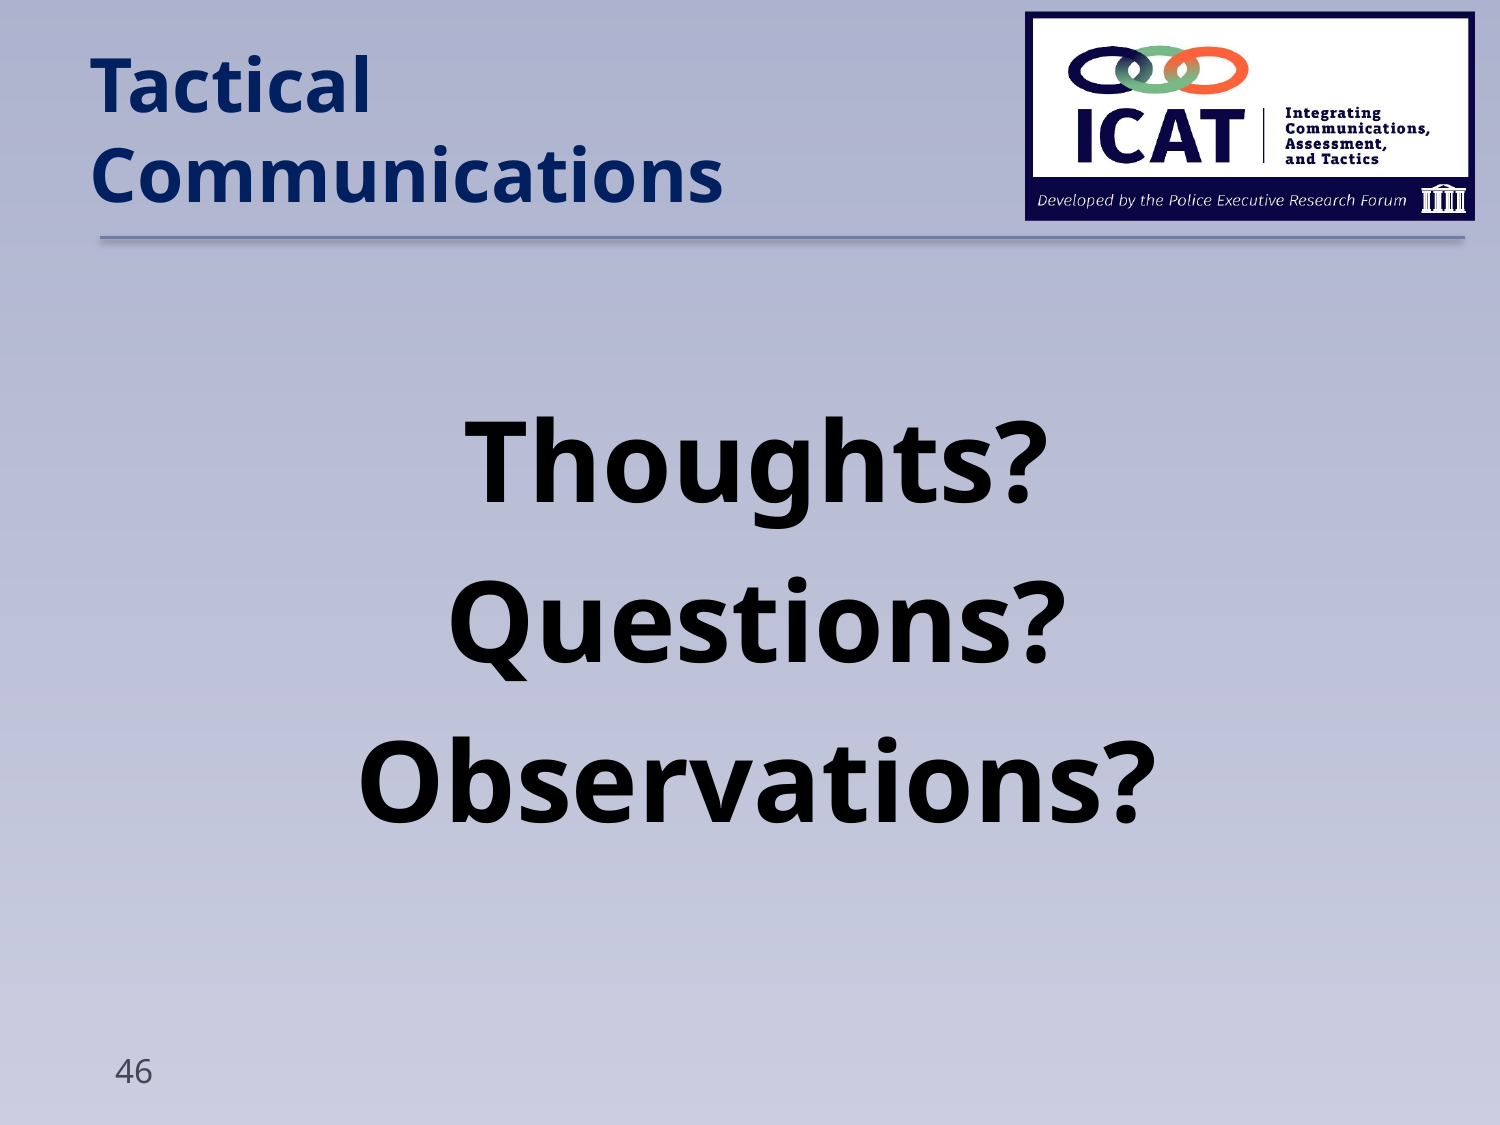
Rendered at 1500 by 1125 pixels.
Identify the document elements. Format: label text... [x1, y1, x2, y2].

title Tactical Communications [75, 24, 1018, 225]
slide_number 46 [100, 1042, 426, 1103]
picture [1024, 11, 1476, 221]
text_box Thoughts? Questions? Observations? [0, 374, 1500, 1038]
